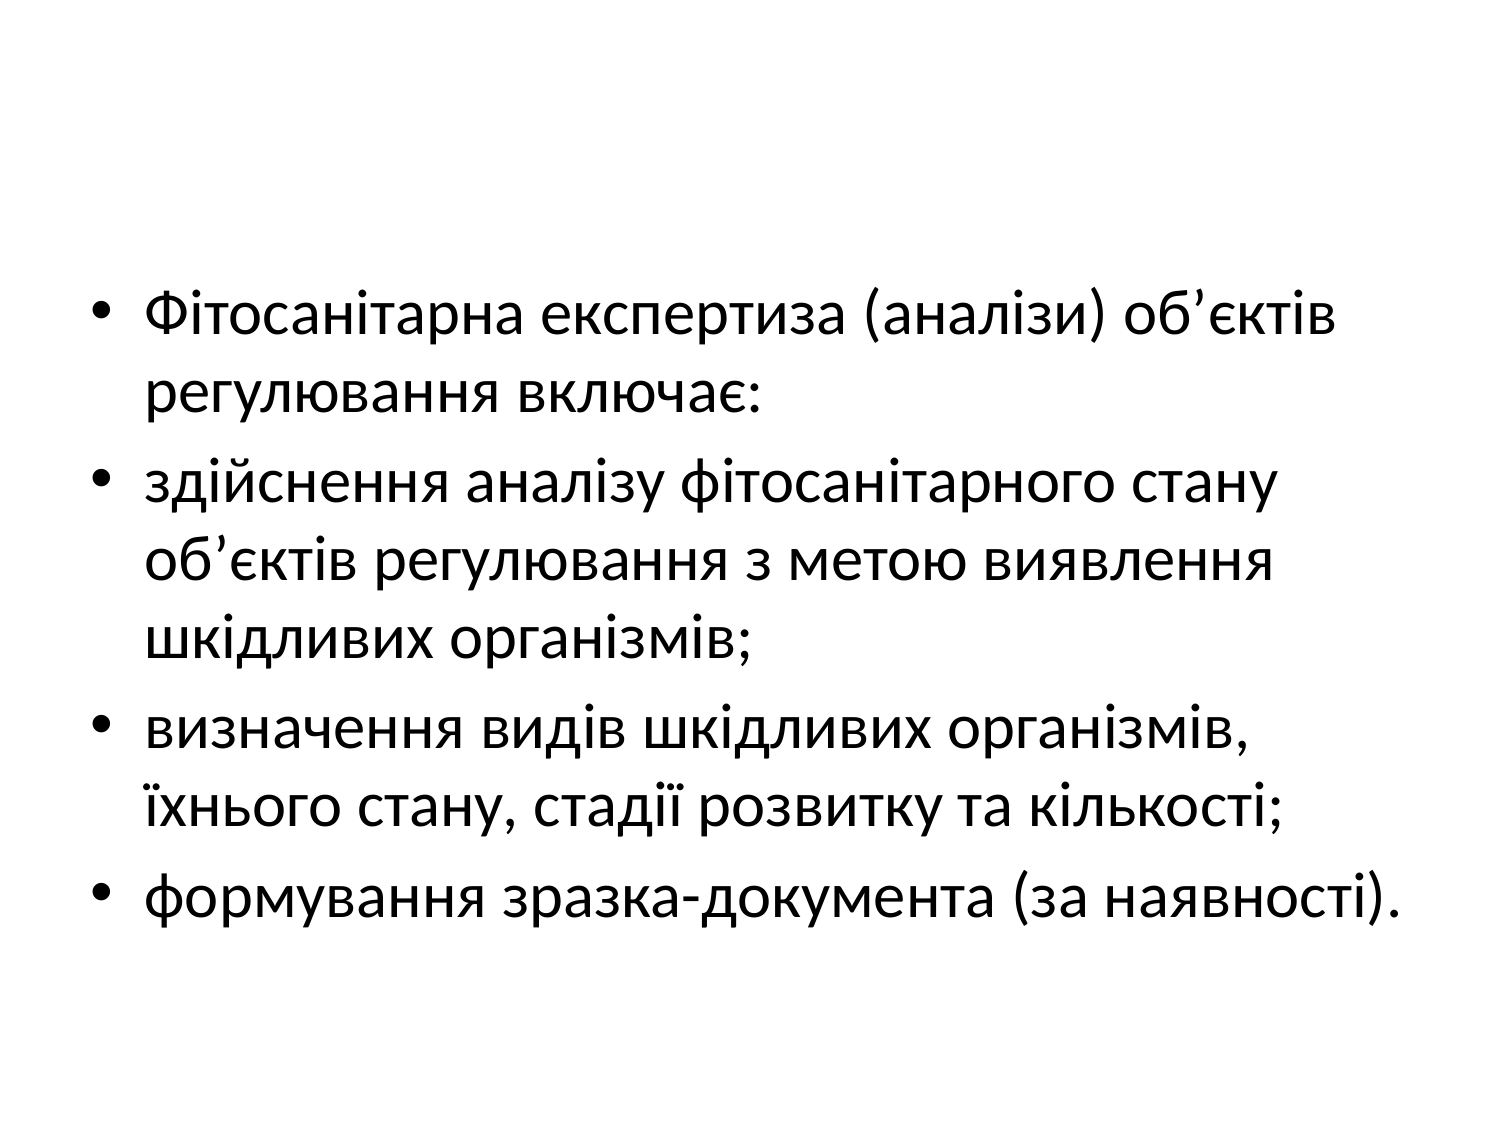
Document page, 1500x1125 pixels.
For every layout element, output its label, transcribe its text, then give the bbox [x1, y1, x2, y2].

list Фітосанітарна експертиза (аналізи) об’єктів регулювання включає: здійснення аналізу фітосанітарного стану об’єктів регулювання з метою виявлення шкідливих організмів; визначення видів шкідливих організмів, їхнього стану, стадії розвитку та кількості; формування зразка-документа (за наявності). [75, 262, 1425, 1005]
